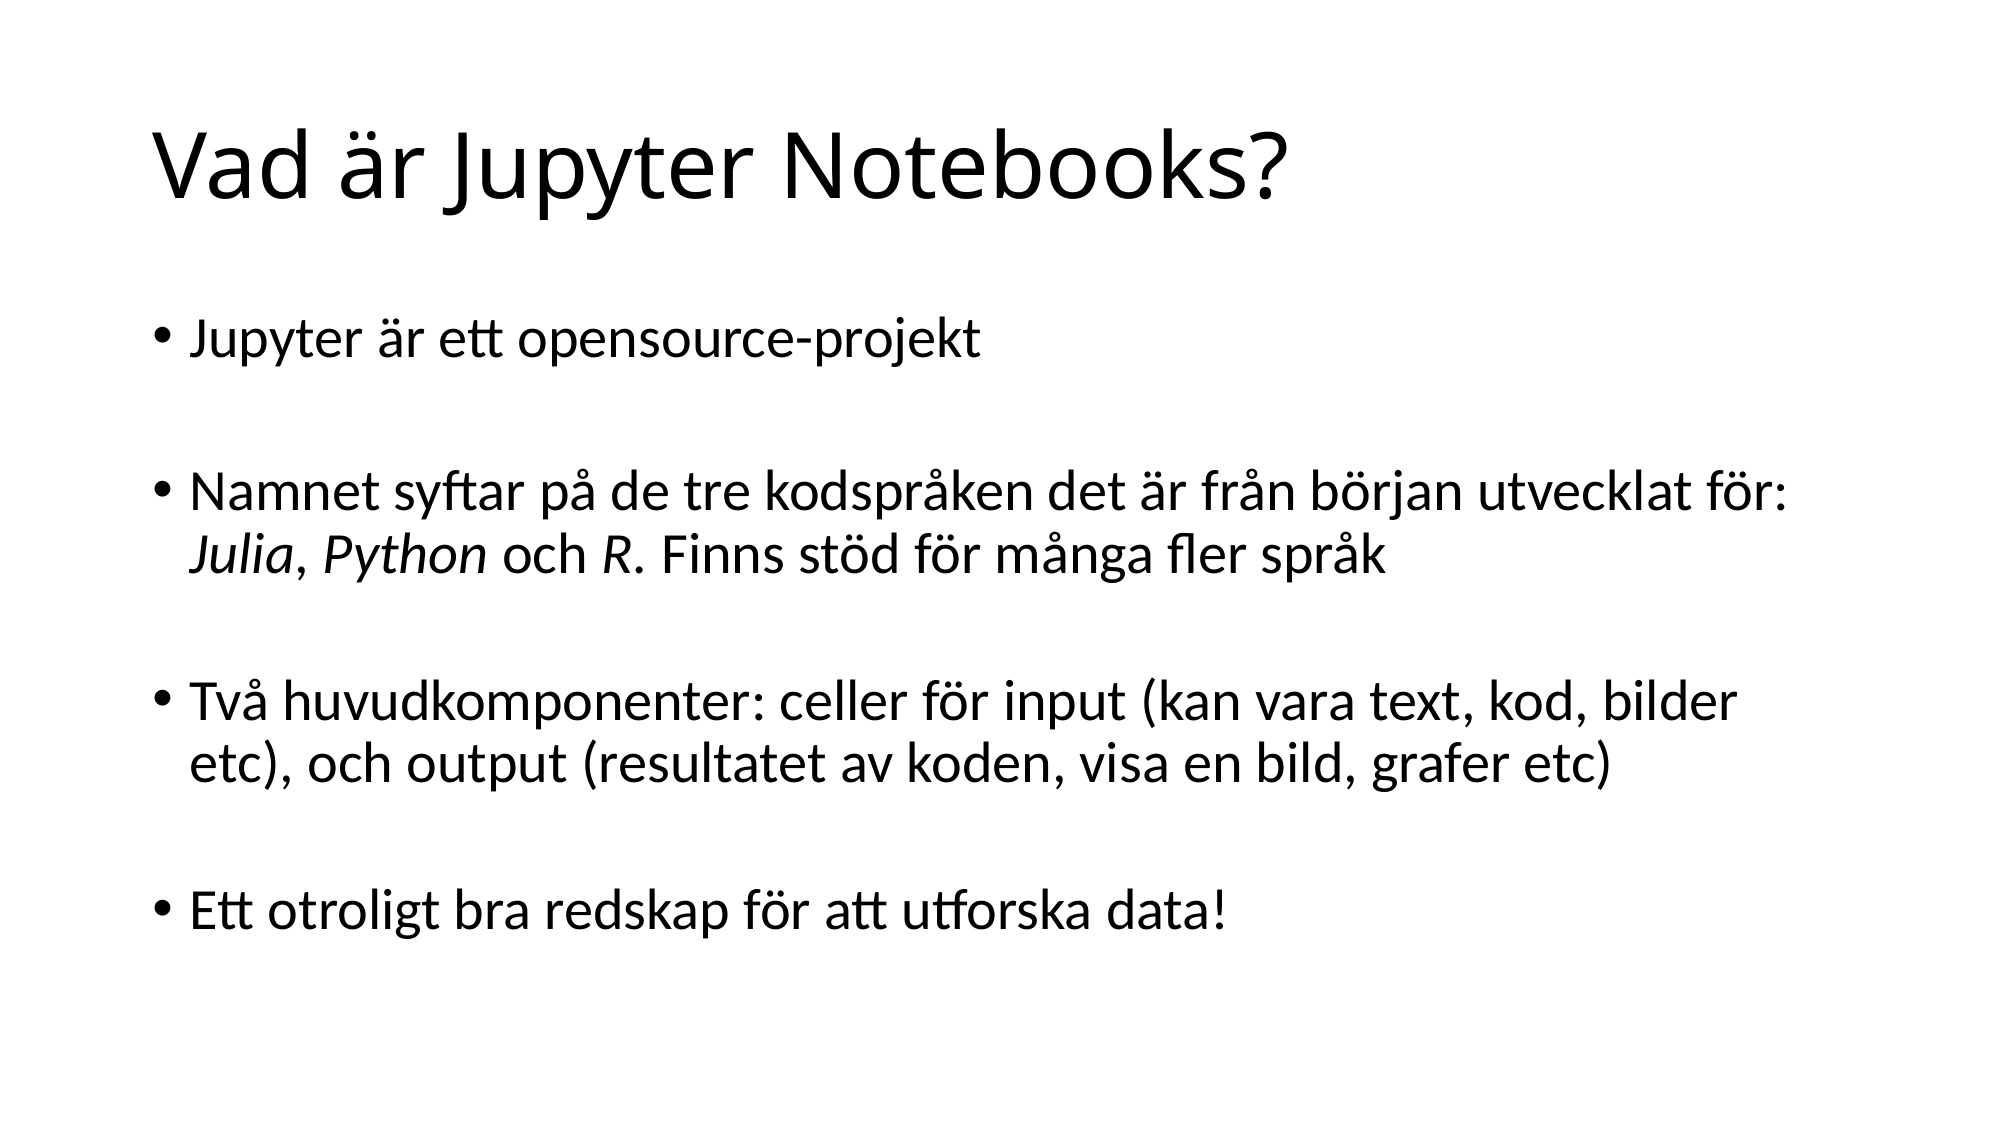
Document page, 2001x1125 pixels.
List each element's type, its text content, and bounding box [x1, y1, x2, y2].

list Jupyter är ett opensource-projekt Namnet syftar på de tre kodspråken det är från början utvecklat för: Julia, Python och R. Finns stöd för många fler språk Två huvudkomponenter: celler för input (kan vara text, kod, bilder etc), och output (resultatet av koden, visa en bild, grafer etc) Ett otroligt bra redskap för att utforska data! [137, 299, 1863, 1014]
title Vad är Jupyter Notebooks? [137, 59, 1863, 278]
